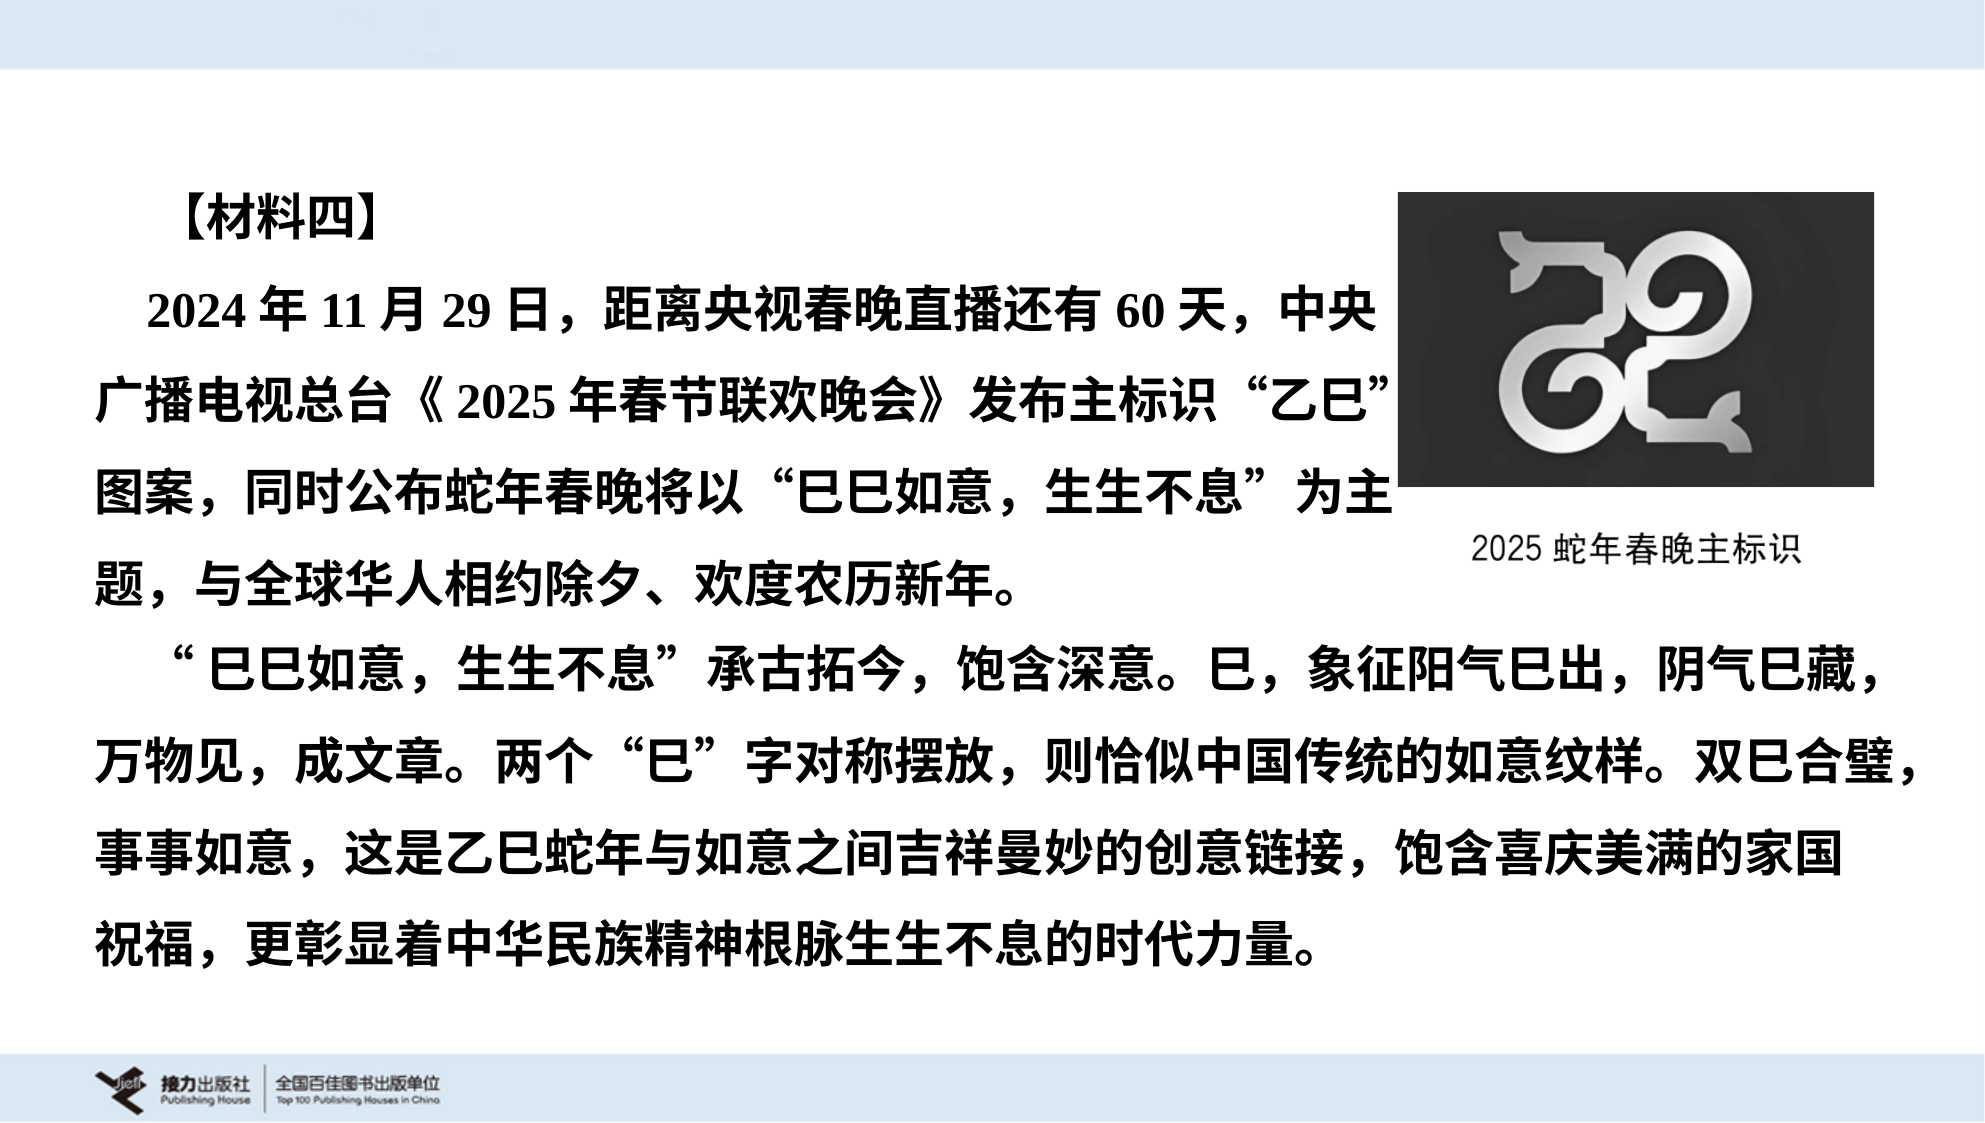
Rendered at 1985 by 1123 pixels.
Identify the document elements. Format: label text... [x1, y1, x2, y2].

text_box 【材料四】 2024年11月29日，距离央视春晚直播还有60天，中央 广播电视总台《2025年春节联欢晚会》发布主标识“乙巳” 图案，同时公布蛇年春晚将以“巳巳如意，生生不息”为主 题，与全球华人相约除夕、欢度农历新年。 [94, 153, 1359, 606]
picture [0, 0, 1985, 1122]
text_box “巳巳如意，生生不息”承古拓今，饱含深意。巳，象征阳气巳出，阴气巳藏， 万物见，成文章。两个“巳”字对称摆放，则恰似中国传统的如意纹样。双巳合璧， 事事如意，这是乙巳蛇年与如意之间吉祥曼妙的创意链接，饱含喜庆美满的家国 祝福，更彰显着中华民族精神根脉生生不息的时代力量。 [94, 606, 1891, 973]
